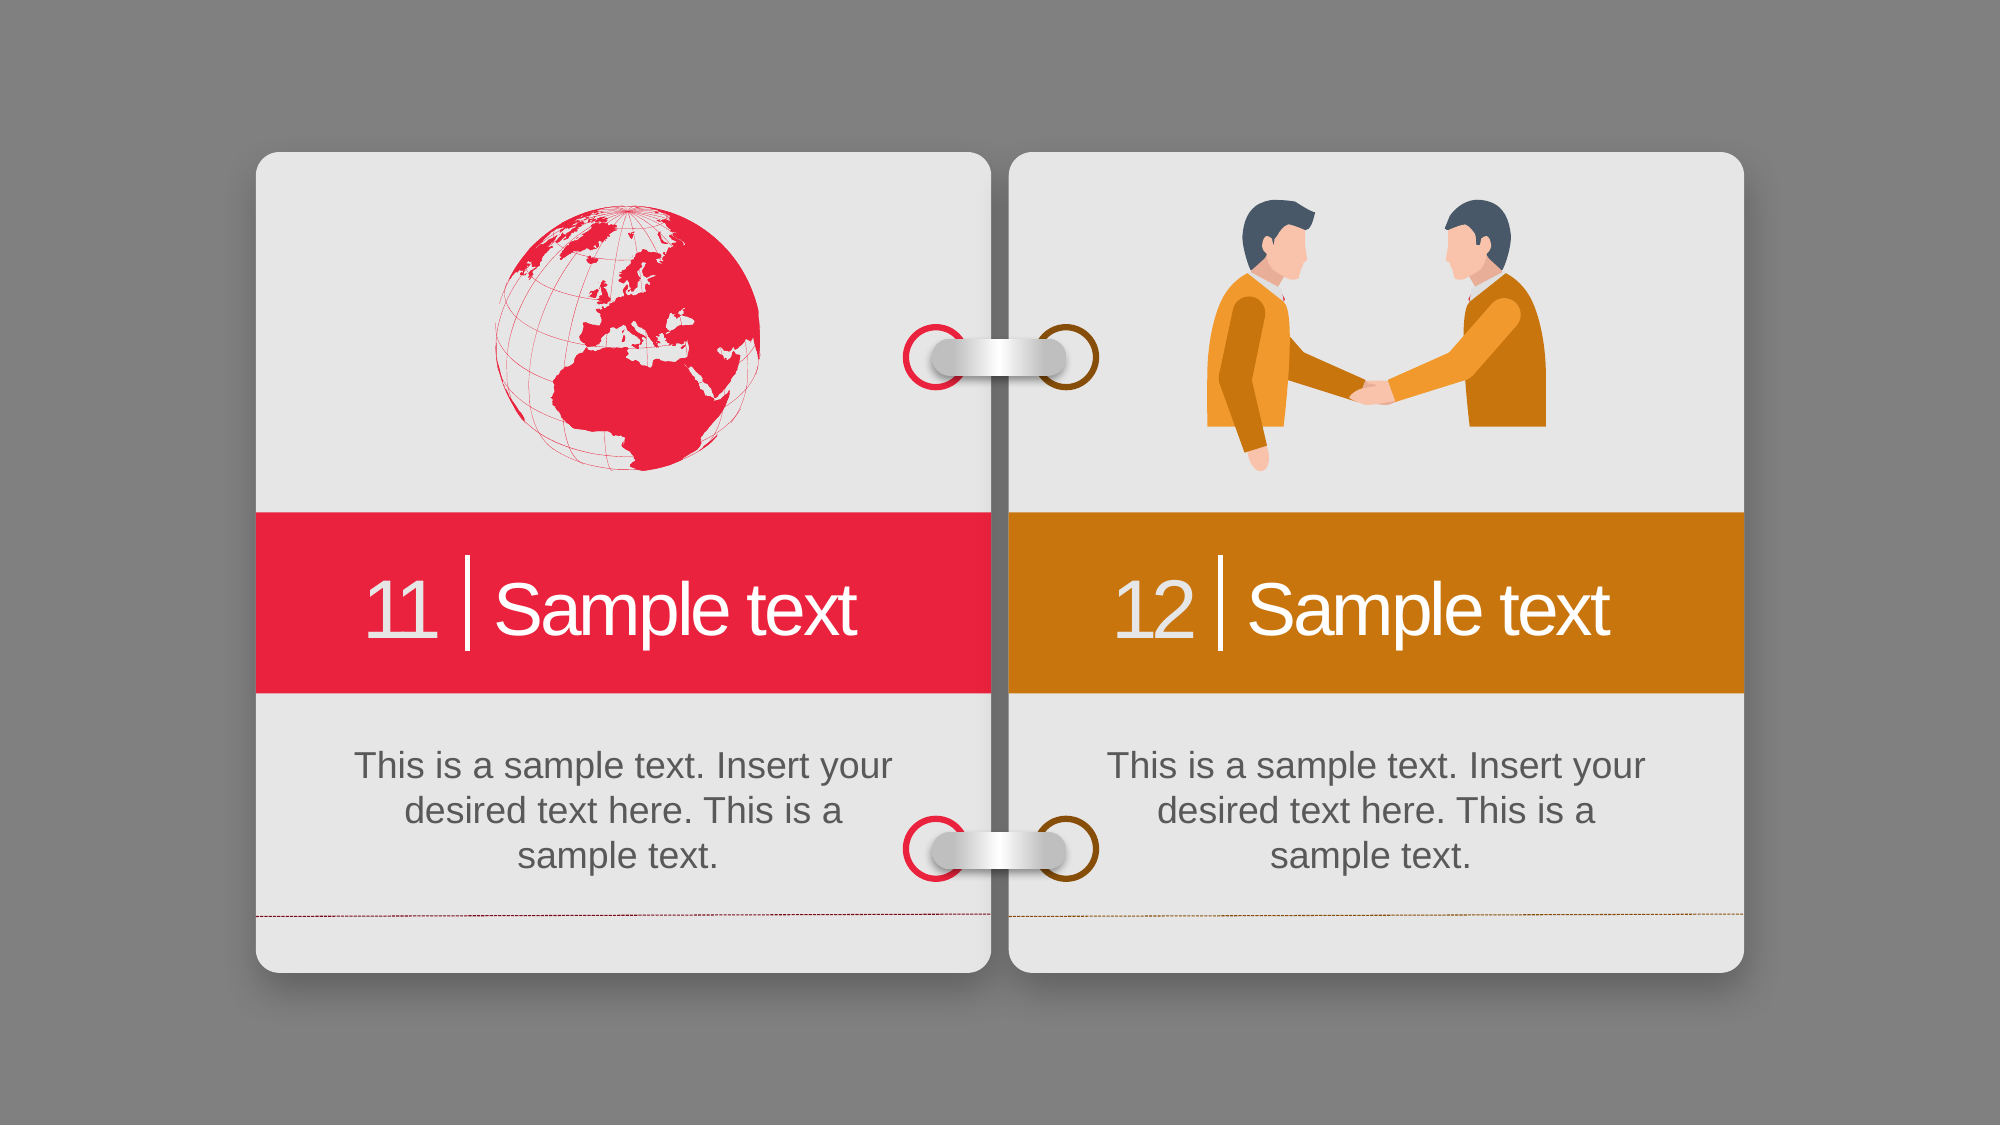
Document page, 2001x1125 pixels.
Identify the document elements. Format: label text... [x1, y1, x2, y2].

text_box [486, 205, 761, 472]
text_box [930, 830, 1068, 871]
text_box This is a sample text. Insert your desired text here. This is a sample text. [1077, 733, 1676, 883]
text_box [904, 817, 961, 880]
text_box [338, 547, 874, 664]
text_box [1008, 511, 1745, 694]
text_box [254, 150, 993, 974]
text_box [255, 511, 989, 694]
text_box [1041, 817, 1098, 880]
text_box [904, 326, 960, 389]
text_box [1042, 326, 1098, 389]
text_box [1206, 195, 1546, 473]
text_box This is a sample text. Insert your desired text here. This is a sample text. [324, 733, 923, 883]
text_box [930, 337, 1068, 378]
text_box [1007, 150, 1746, 974]
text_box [1091, 547, 1627, 664]
